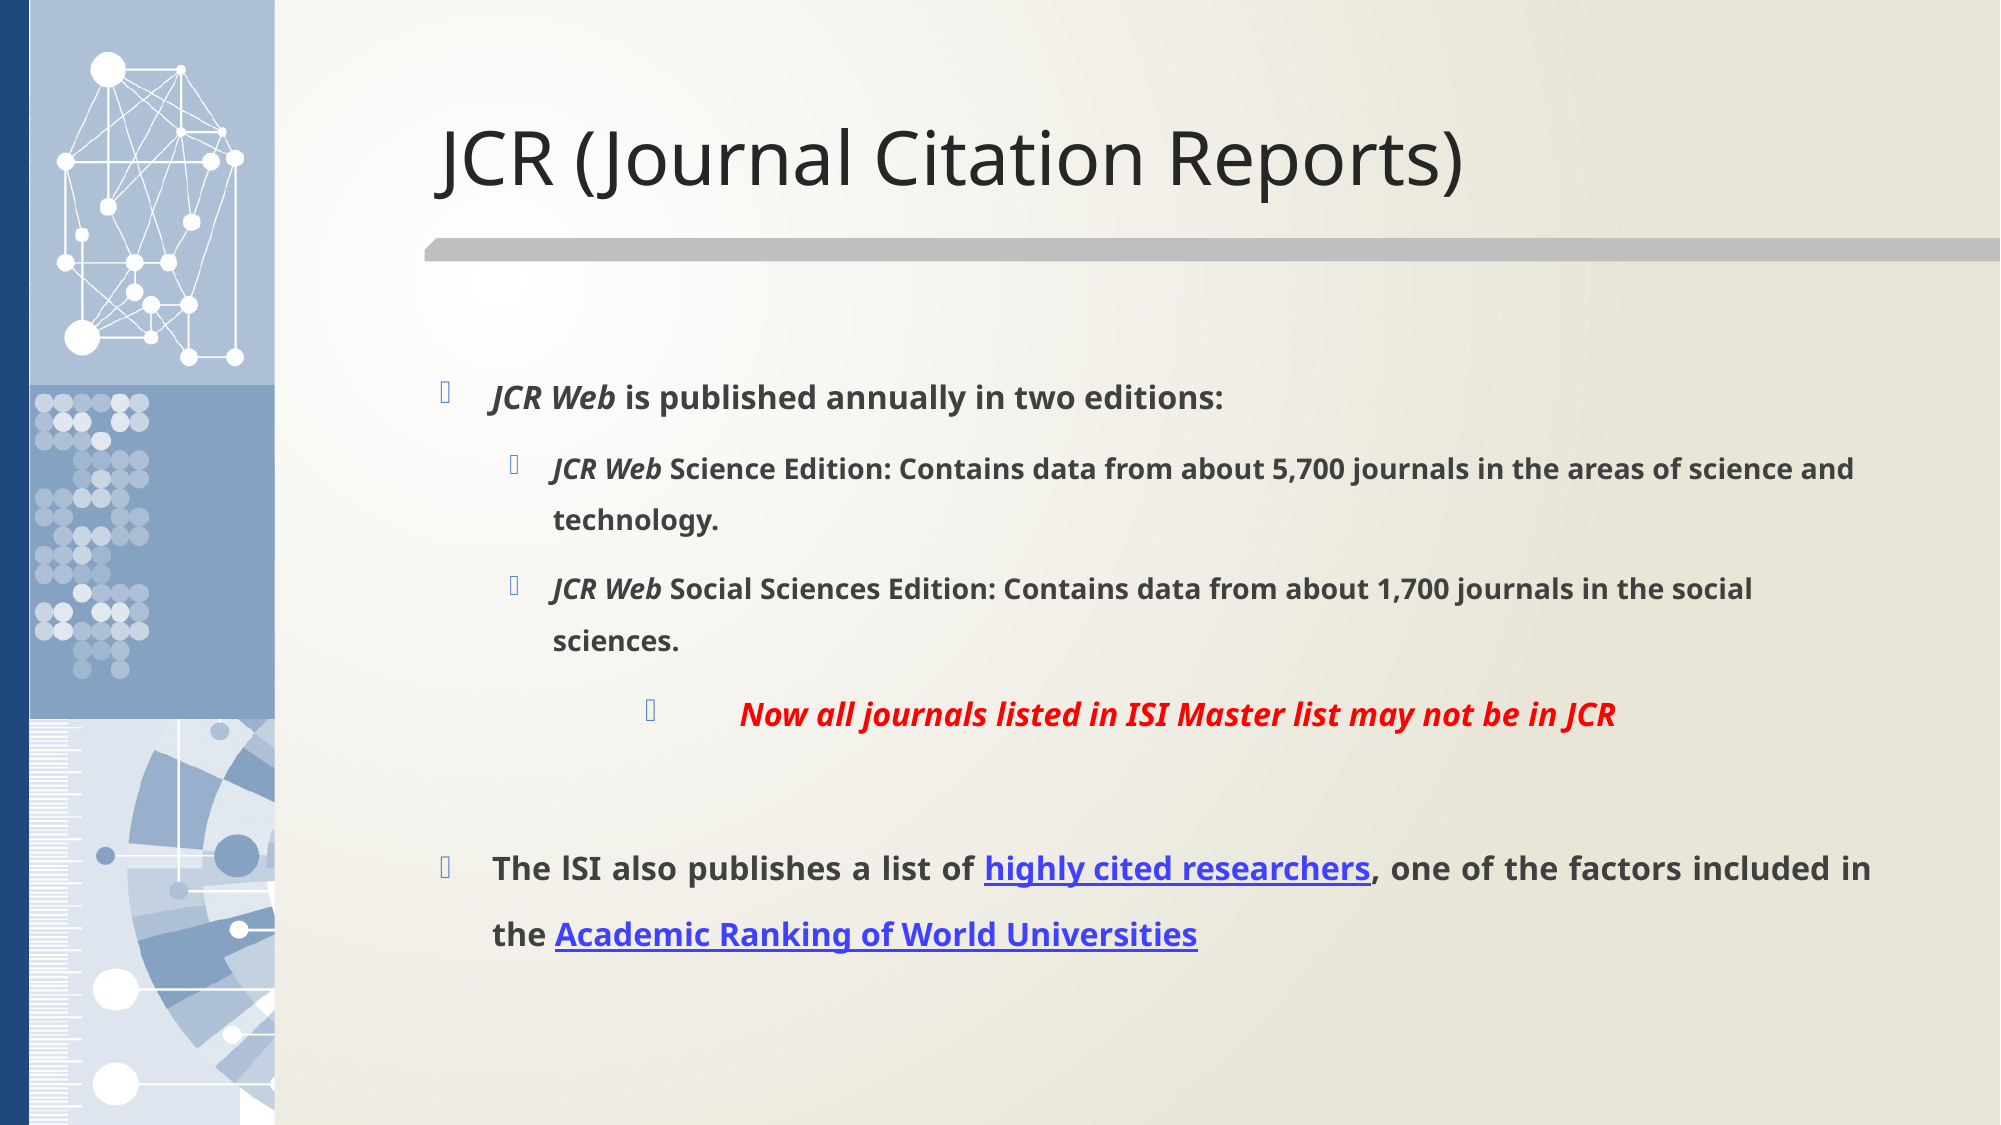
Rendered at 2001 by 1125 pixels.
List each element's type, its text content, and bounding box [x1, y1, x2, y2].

list JCR Web is published annually in two editions: JCR Web Science Edition: Contains data from about 5,700 journals in the areas of science and technology. JCR Web Social Sciences Edition: Contains data from about 1,700 journals in the social sciences. Now all journals listed in ISI Master list may not be in JCR The lSI also publishes a list of highly cited researchers, one of the factors included in the Academic Ranking of World Universities [424, 350, 1888, 970]
title JCR (Journal Citation Reports) [425, 102, 1888, 313]
